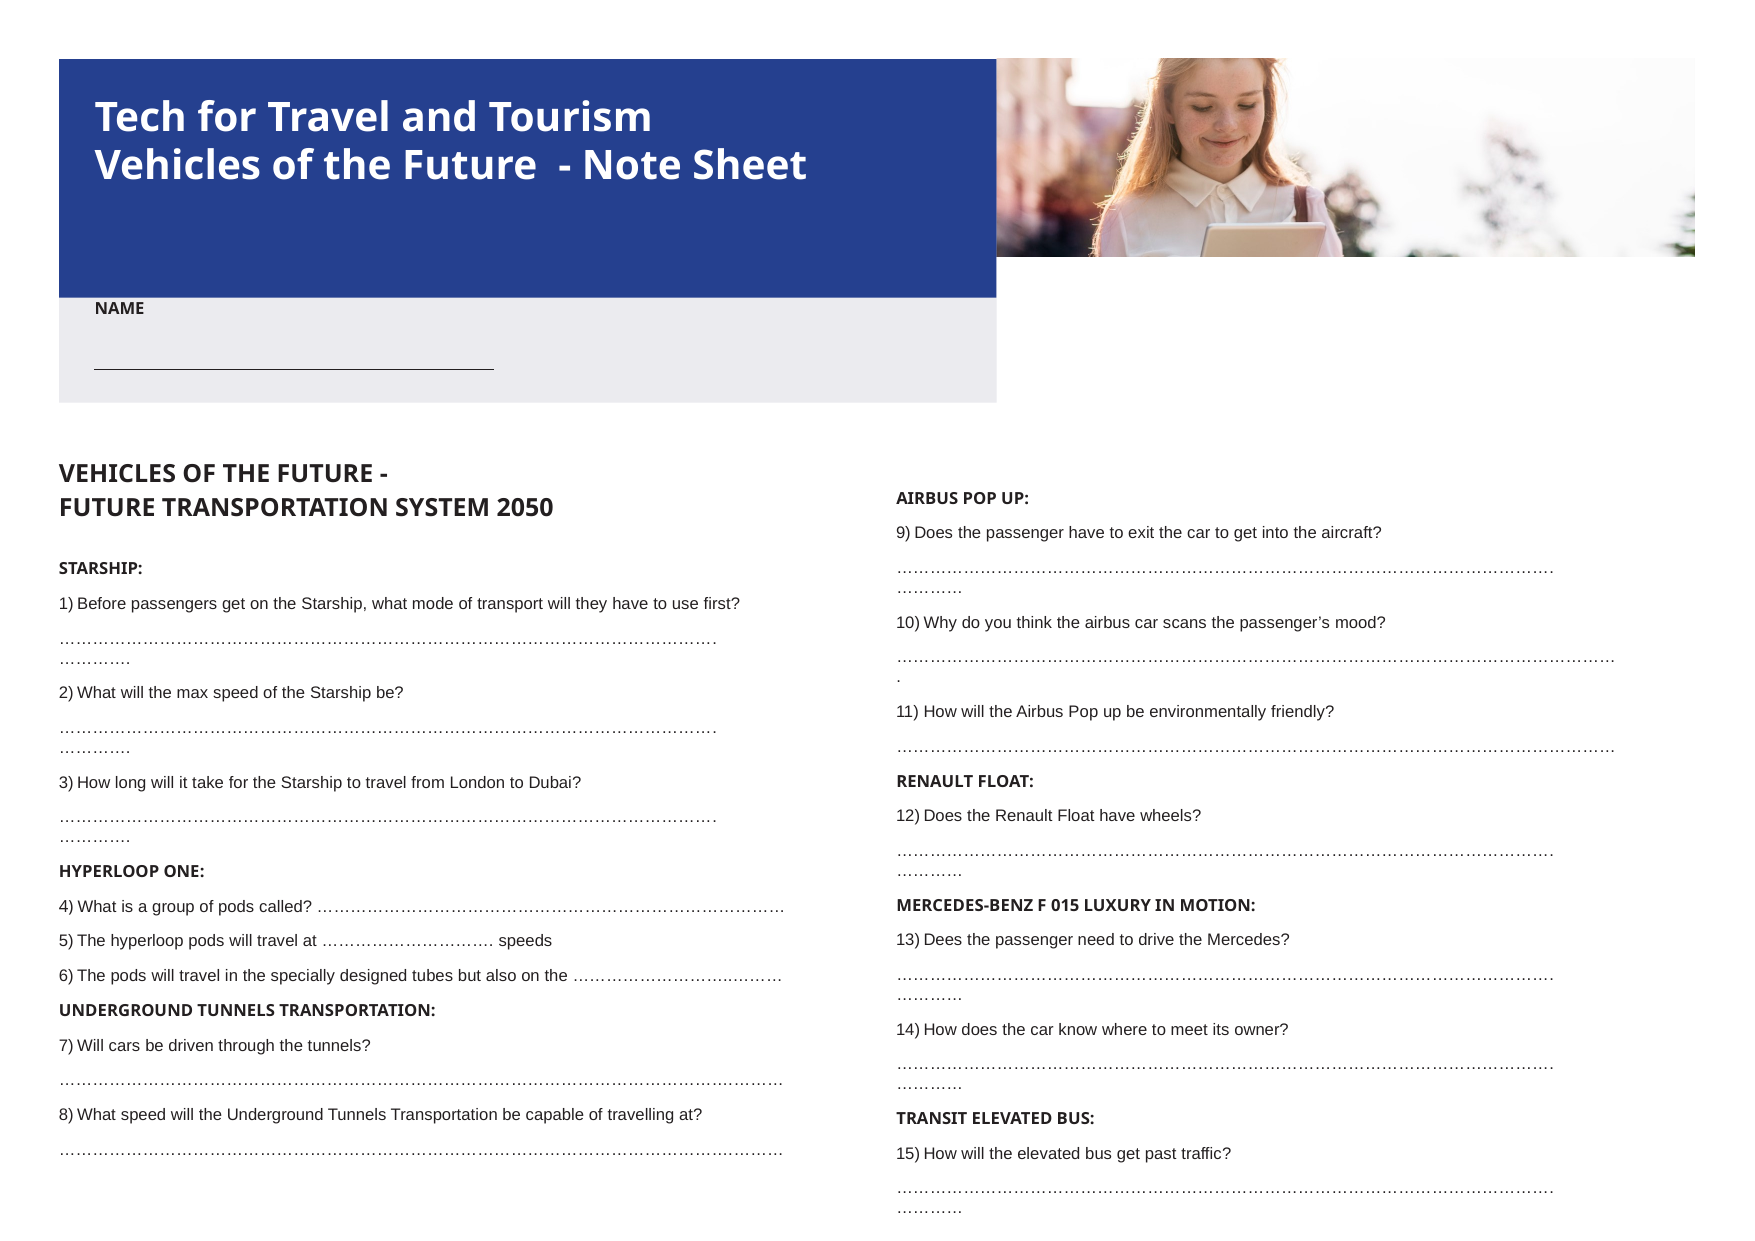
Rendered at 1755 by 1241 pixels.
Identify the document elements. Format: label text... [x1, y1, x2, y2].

text_box [996, 58, 1695, 257]
text_box NAME [94, 295, 146, 318]
text_box AIRBUS POP UP: Does the passenger have to exit the car to get into the aircraft? ……………………………………………………………………………………………………….………… Why do you think the airbus car scans the passenger’s mood? …………………………………………………………………………………………………………………. How will the Airbus Pop up be environmentally friendly? ………………………………………………………………………………………………………………… RENAULT FLOAT: Does the Renault Float have wheels? ……………………………………………………………………………………………………….………… MERCEDES-BENZ F 015 LUXURY IN MOTION: Dees the passenger need to drive the Mercedes? ……………………………………………………………………………………………………….………… How does the car know where to meet its owner? ……………………………………………………………………………………………………….………… TRANSIT ELEVATED BUS: How will the elevated bus get past traffic? ……………………………………………………………………………………………………….………… [894, 485, 1620, 1218]
text_box STARSHIP: Before passengers get on the Starship, what mode of transport will they have to use first? ……………………………………………………………………………………………………….…………. What will the max speed of the Starship be? ……………………………………………………………………………………………………….…………. How long will it take for the Starship to travel from London to Dubai? ……………………………………………………………………………………………………….…………. HYPERLOOP ONE: 4) What is a group of pods called? ………………………………………………………………………… The hyperloop pods will travel at …………………………. speeds The pods will travel in the specially designed tubes but also on the ………………………..……… UNDERGROUND TUNNELS TRANSPORTATION: Will cars be driven through the tunnels? ……………………………………………………………………………………………………….………… What speed will the Underground Tunnels Transportation be capable of travelling at? ……………………………………………………………………………………………………….………… [56, 556, 788, 1159]
title Tech for Travel and Tourism Vehicles of the Future - Note Sheet [59, 89, 997, 298]
text_box VEHICLES OF THE FUTURE - FUTURE TRANSPORTATION SYSTEM 2050 [56, 451, 556, 522]
